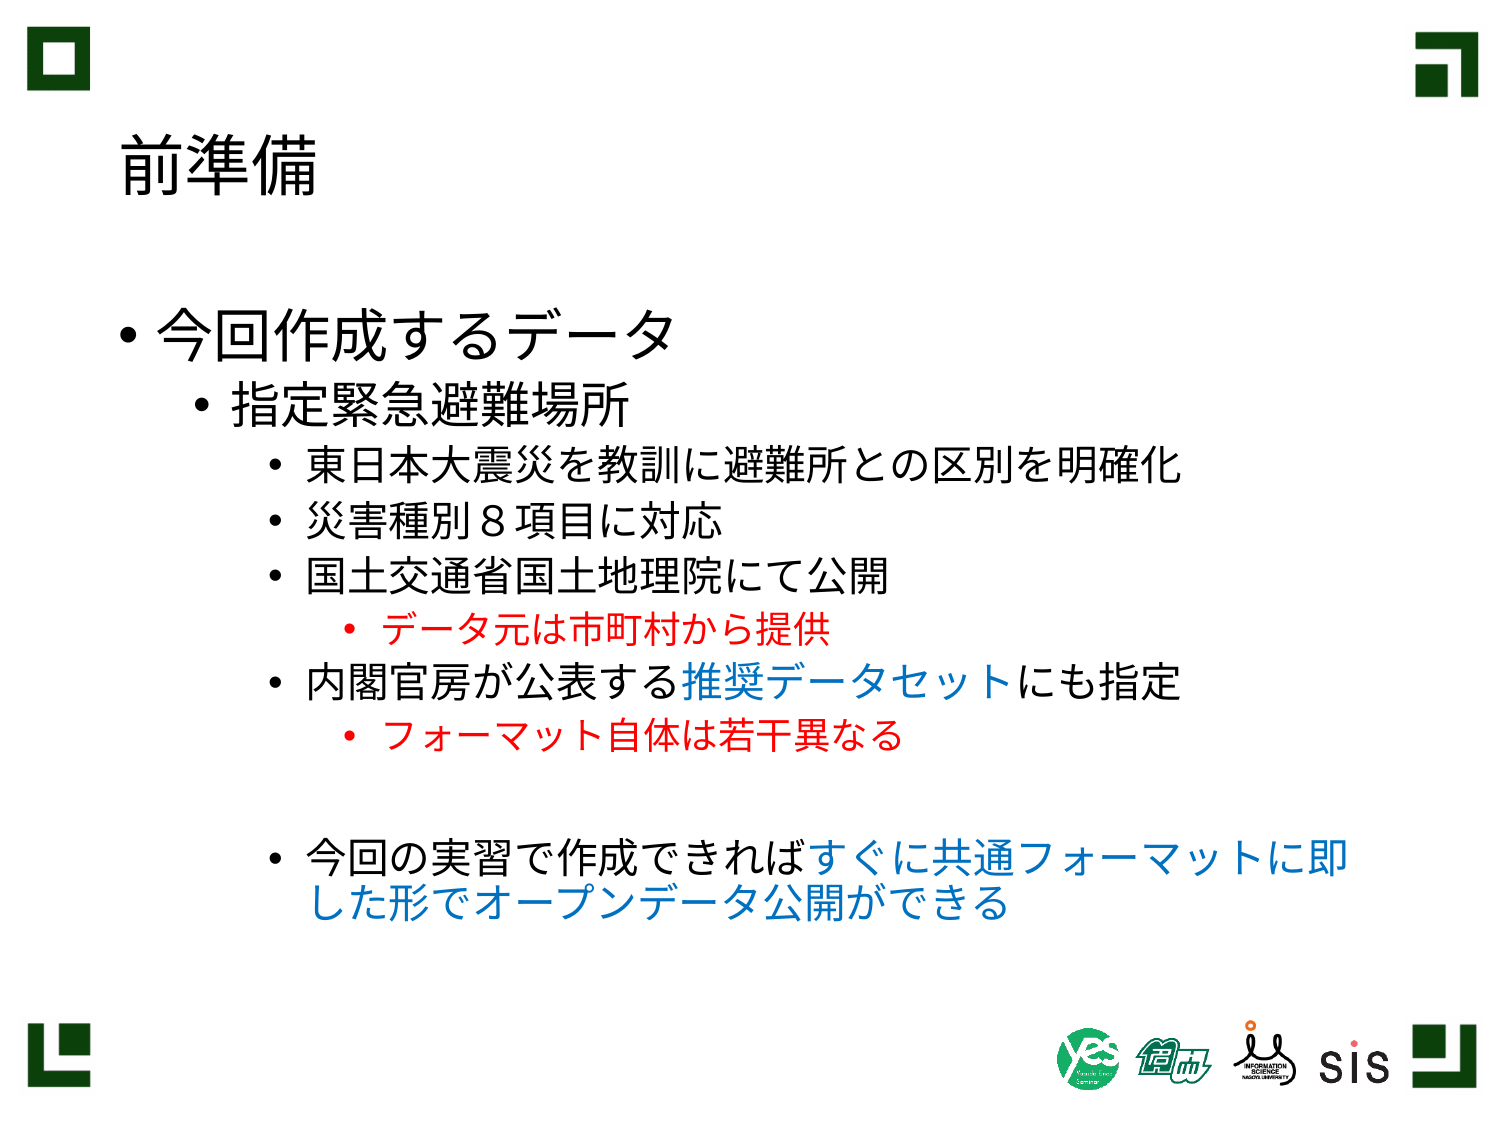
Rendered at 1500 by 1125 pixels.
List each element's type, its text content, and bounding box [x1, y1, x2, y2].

title 前準備 [103, 59, 1397, 278]
picture [21, 22, 96, 95]
picture [1406, 1017, 1483, 1095]
picture [19, 1015, 96, 1095]
picture [1406, 23, 1489, 106]
list 今回作成するデータ 指定緊急避難場所 東日本大震災を教訓に避難所との区別を明確化 災害種別８項目に対応 国土交通省国土地理院にて公開 データ元は市町村から提供 内閣官房が公表する推奨データセットにも指定 フォーマット自体は若干異なる 今回の実習で作成できればすぐに共通フォーマットに即した形でオープンデータ公開ができる [103, 299, 1397, 1014]
picture [1315, 1037, 1393, 1086]
picture [1233, 1020, 1296, 1086]
picture [1057, 1028, 1119, 1090]
picture [1133, 1035, 1214, 1086]
